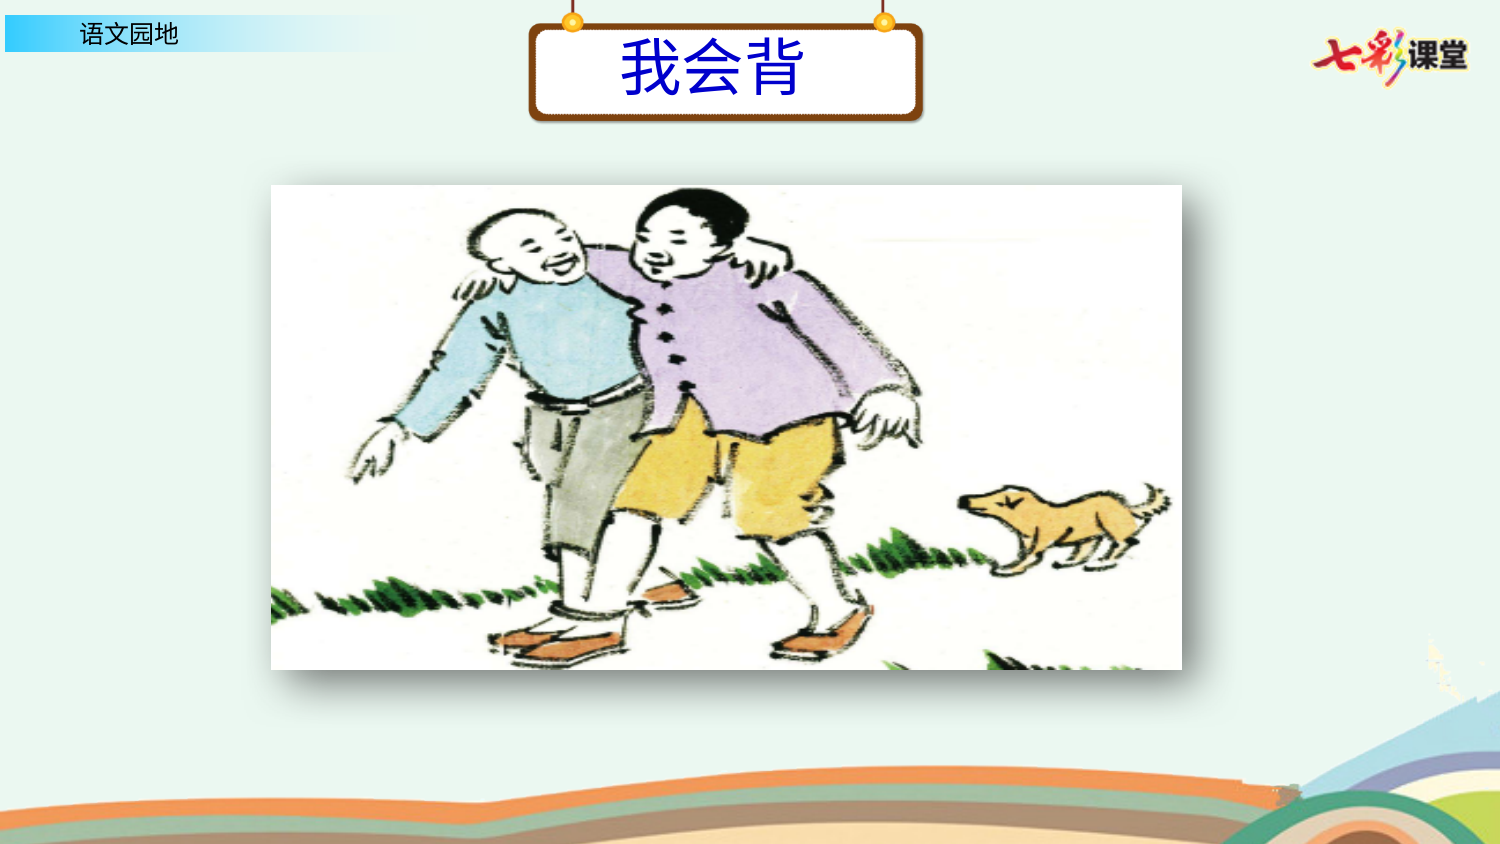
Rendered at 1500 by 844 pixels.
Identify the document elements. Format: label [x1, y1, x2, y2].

picture [1308, 14, 1477, 95]
picture [527, 0, 926, 126]
picture [0, 185, 1500, 844]
